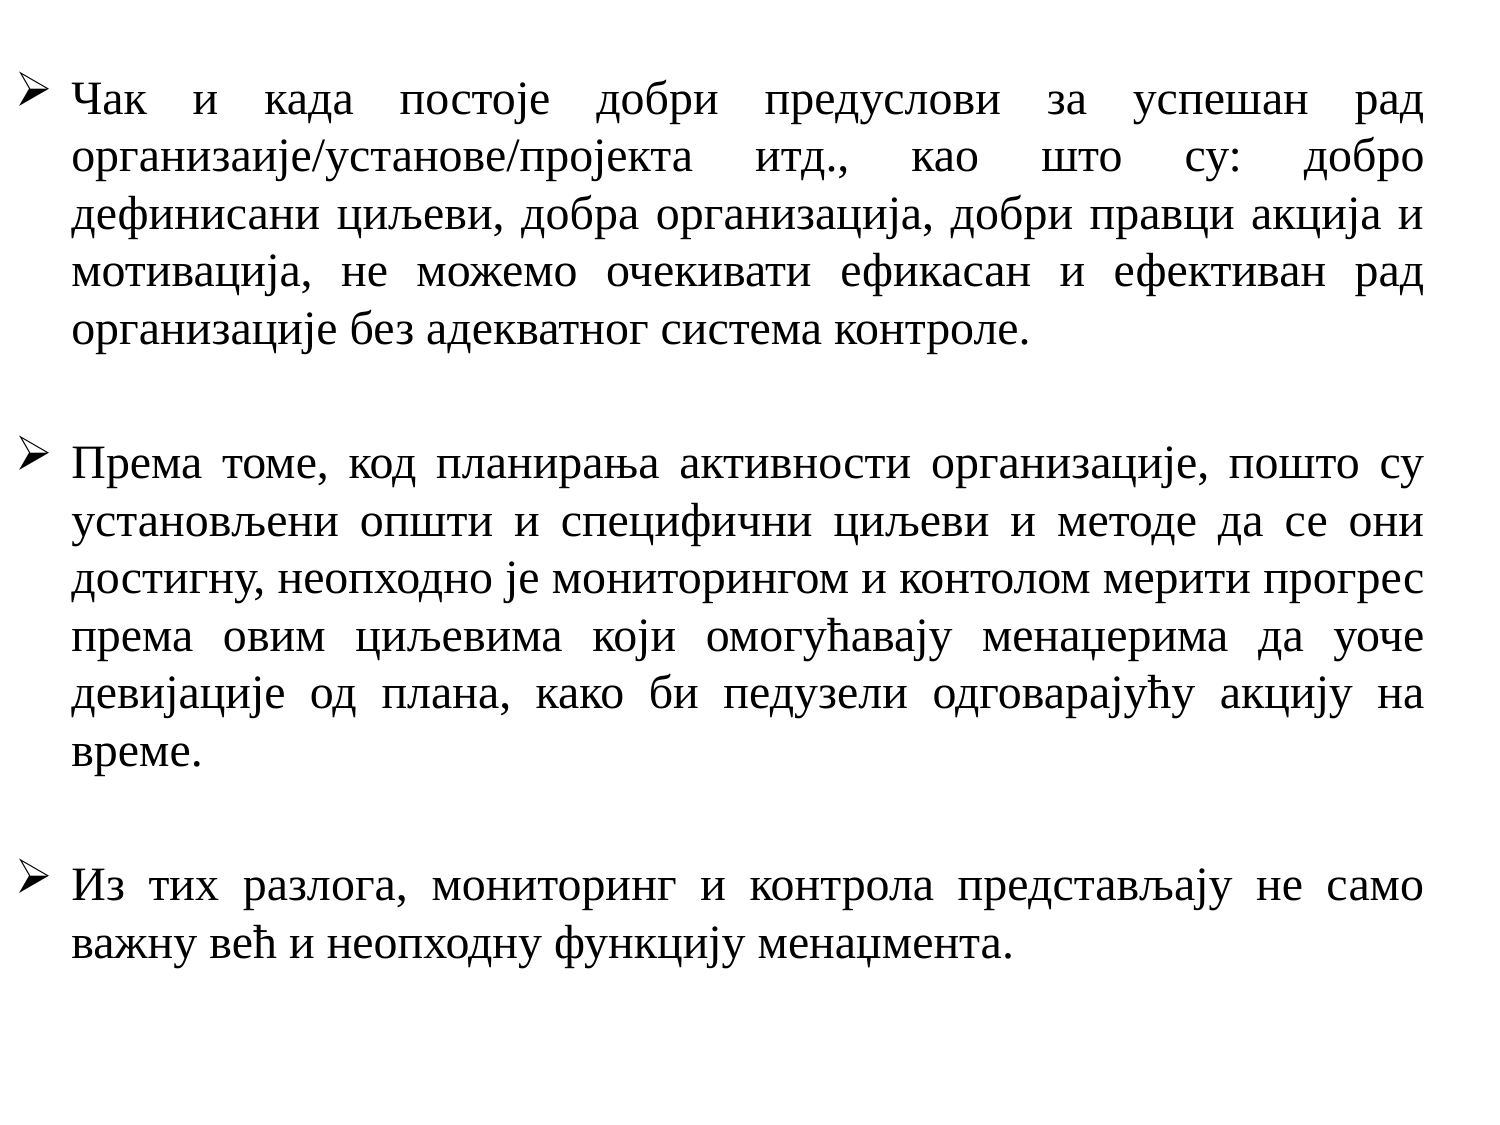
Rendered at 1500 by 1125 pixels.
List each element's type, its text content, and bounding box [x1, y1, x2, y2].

list Чак и када постоје добри предуслови за успешан рад организаије/установе/пројекта итд., као што су: добро дефинисани циљеви, добра организација, добри правци акција и мотивација, не можемо очекивати ефикасан и ефективан рад организације без адекватног система контроле. Према томе, код планирања активности организације, пошто су установљени општи и специфични циљеви и методе да се они достигну, неопходно је мониторингом и контолом мерити прогрес према овим циљевима који омогућавају менаџерима да уоче девијације од плана, како би педузели одговарајућу акцију на време. Из тих разлога, мониторинг и контрола представљају не само важну већ и неопходну функцију менаџмента. [0, 58, 1442, 1083]
